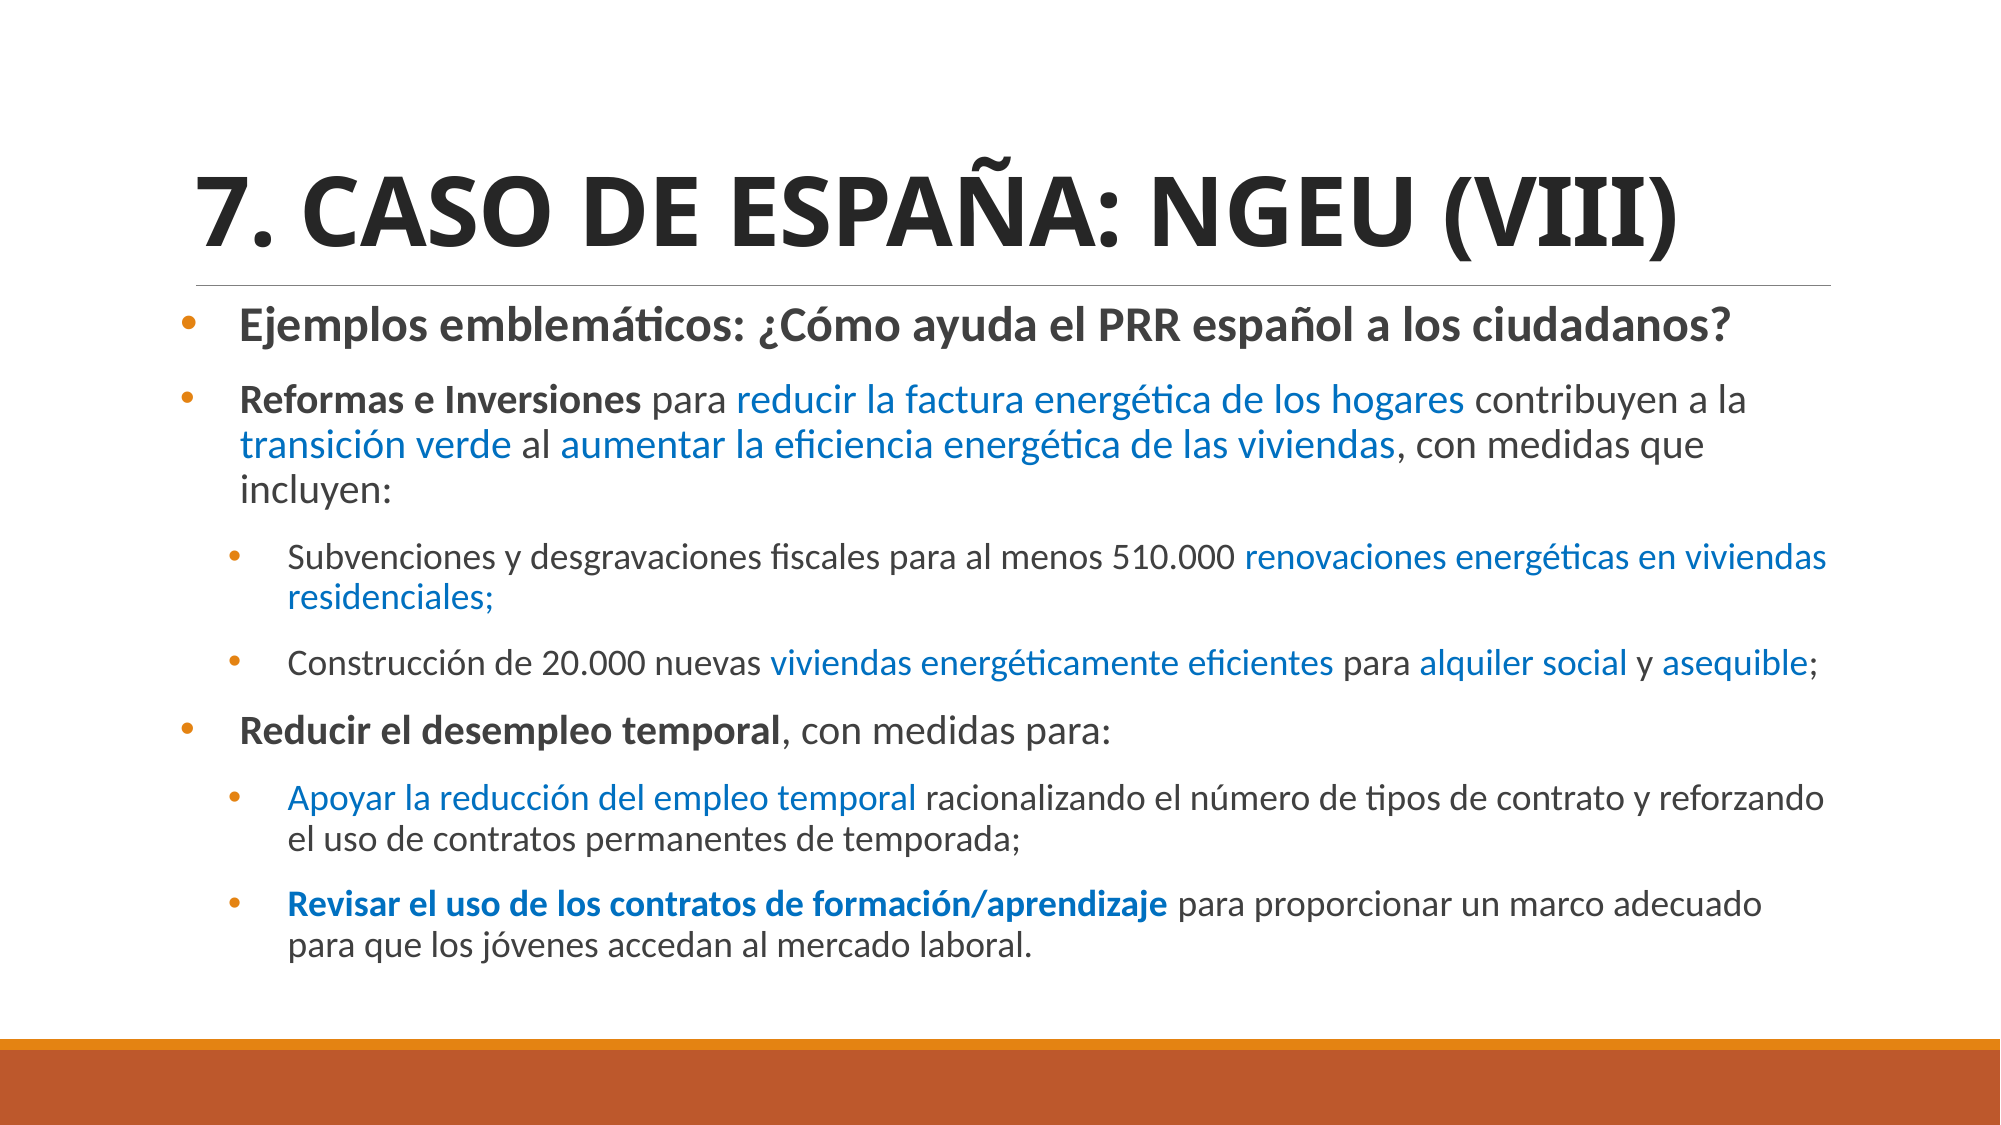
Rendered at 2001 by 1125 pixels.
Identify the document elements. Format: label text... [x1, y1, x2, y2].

text_box 7. CASO DE ESPAÑA: NGEU (VIII) [180, 157, 1840, 274]
text_box Ejemplos emblemáticos: ¿Cómo ayuda el PRR español a los ciudadanos? Reformas e Inversiones para reducir la factura energética de los hogares contribuyen a la transición verde al aumentar la eficiencia energética de las viviendas, con medidas que incluyen: Subvenciones y desgravaciones fiscales para al menos 510.000 renovaciones energéticas en viviendas residenciales; Construcción de 20.000 nuevas viviendas energéticamente eficientes para alquiler social y asequible; Reducir el desempleo temporal, con medidas para: Apoyar la reducción del empleo temporal racionalizando el número de tipos de contrato y reforzando el uso de contratos permanentes de temporada; Revisar el uso de los contratos de formación/aprendizaje para proporcionar un marco adecuado para que los jóvenes accedan al mercado laboral. [180, 290, 1831, 1035]
